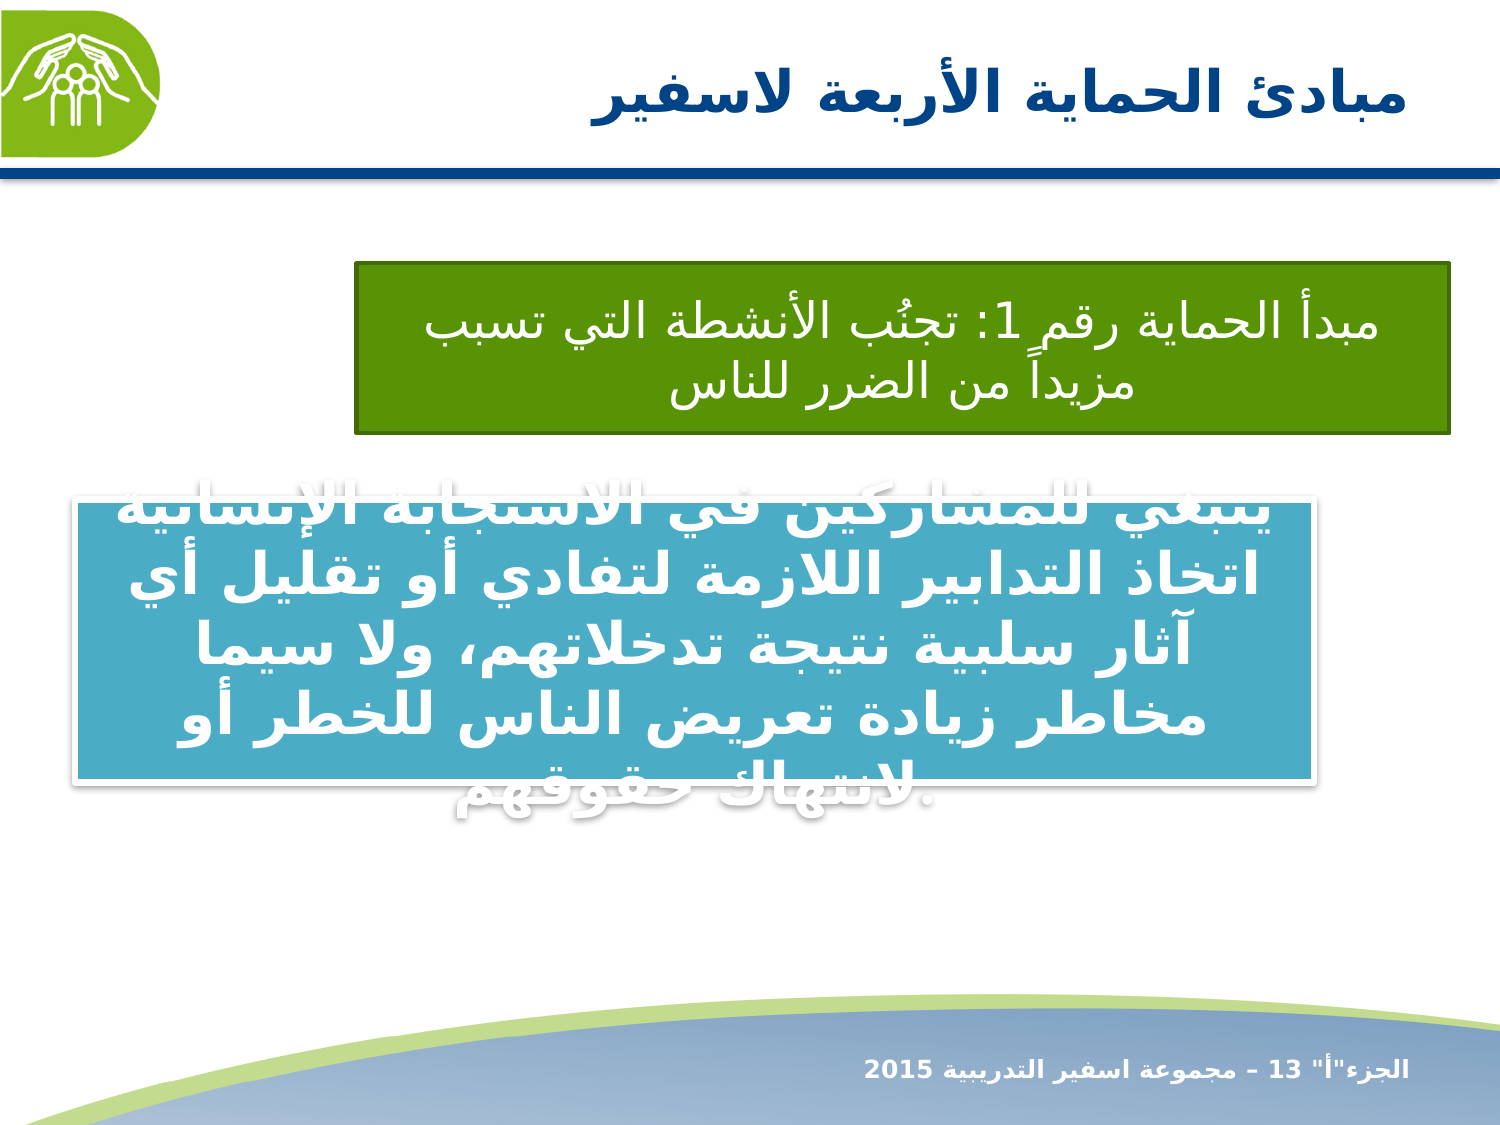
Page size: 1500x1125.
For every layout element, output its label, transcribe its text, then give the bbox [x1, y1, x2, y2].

picture [0, 992, 1500, 1125]
title مبادئ الحماية الأربعة لاسفير [75, 0, 1425, 178]
text_box مبدأ الحماية رقم 1: تجنُب الأنشطة التي تسبب مزيداً من الضرر للناس [354, 261, 1451, 435]
footer الجزء"أ" 13 – مجموعة اسفير التدريبية 2015 [679, 1038, 1425, 1099]
text_box ينبغي للمشاركين في الاستجابة الإنسانية اتخاذ التدابير اللازمة لتفادي أو تقليل أي آثار سلبية نتيجة تدخلاتهم، ولا سيما مخاطر زيادة تعريض الناس للخطر أو لانتهاك حقوقهم. [72, 496, 1317, 786]
picture [0, 9, 75, 158]
